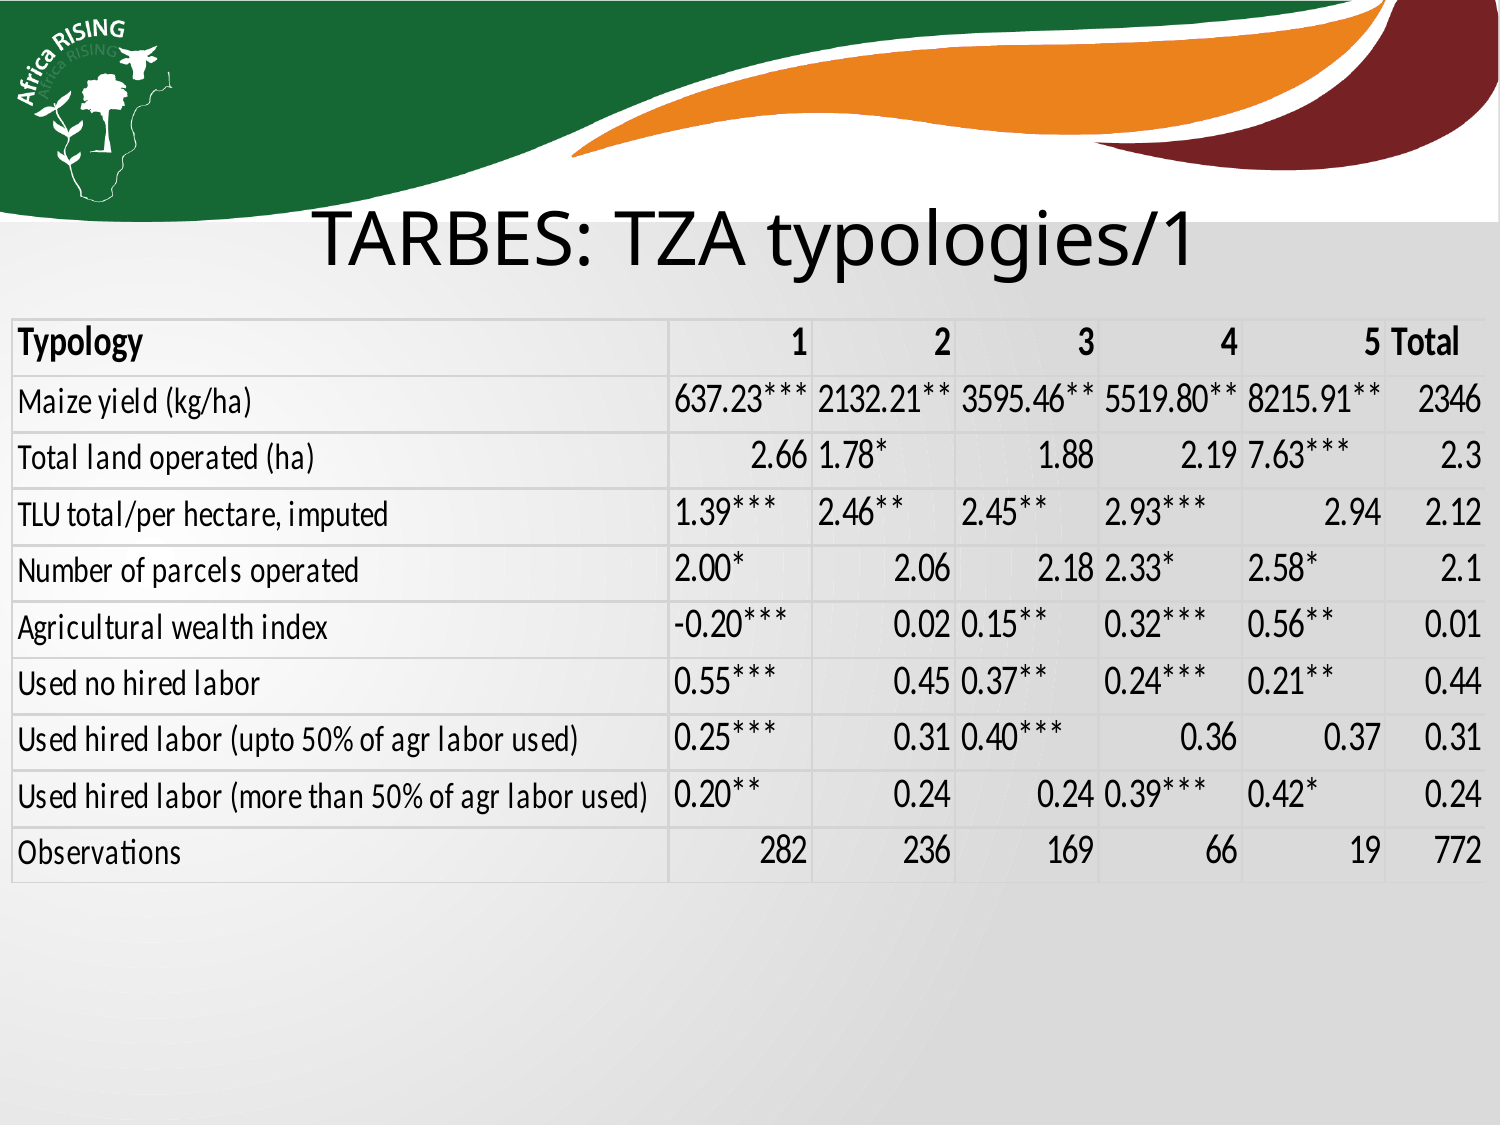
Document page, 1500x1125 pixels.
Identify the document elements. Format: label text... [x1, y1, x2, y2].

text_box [10, 317, 1488, 886]
text_box TARBES: TZA typologies/1 [48, 183, 1448, 310]
picture [0, 0, 1499, 222]
